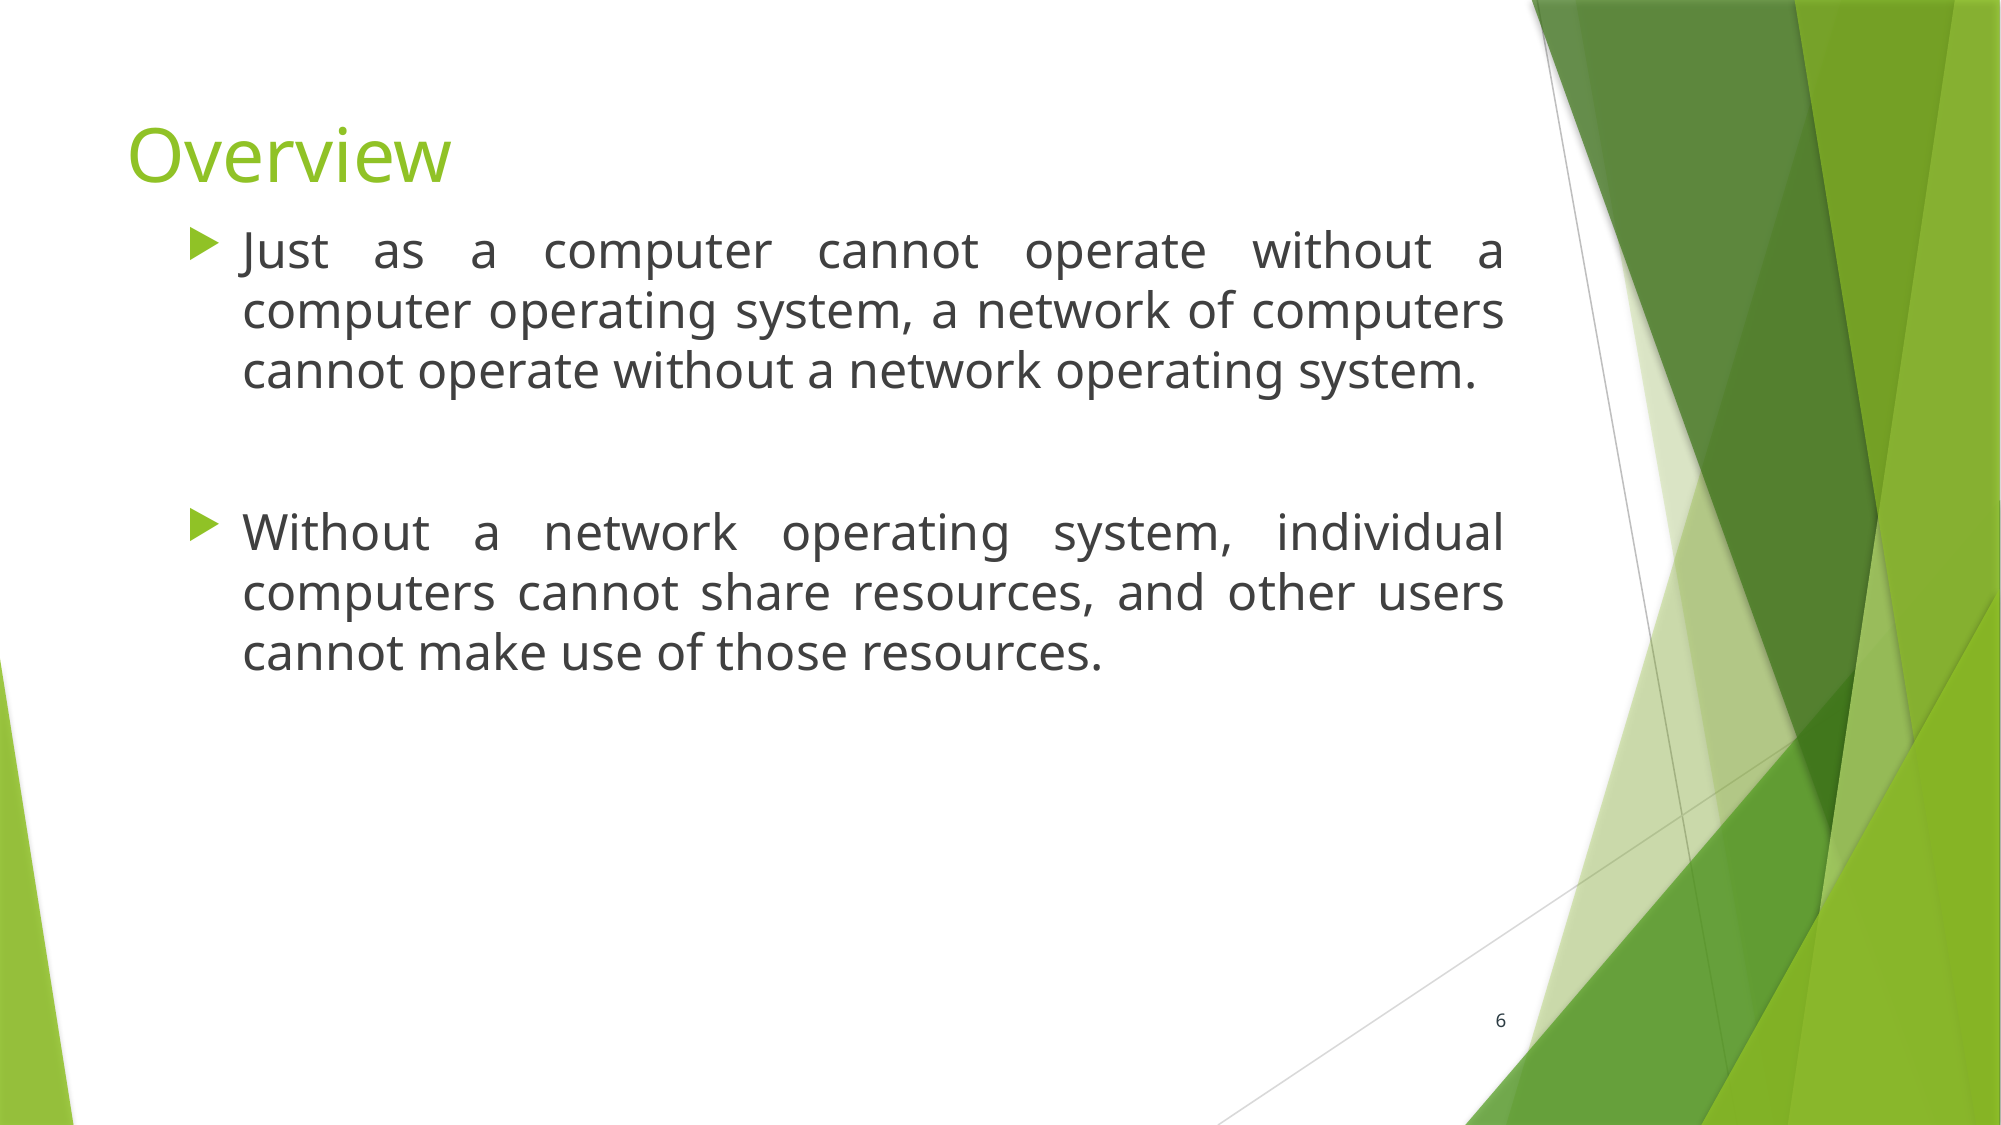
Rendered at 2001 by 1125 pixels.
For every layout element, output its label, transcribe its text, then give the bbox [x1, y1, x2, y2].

list Just as a computer cannot operate without a computer operating system, a network of computers cannot operate without a network operating system. Without a network operating system, individual computers cannot share resources, and other users cannot make use of those resources. [171, 211, 1522, 1021]
slide_number 6 [1409, 991, 1522, 1051]
title Overview [111, 99, 1522, 317]
